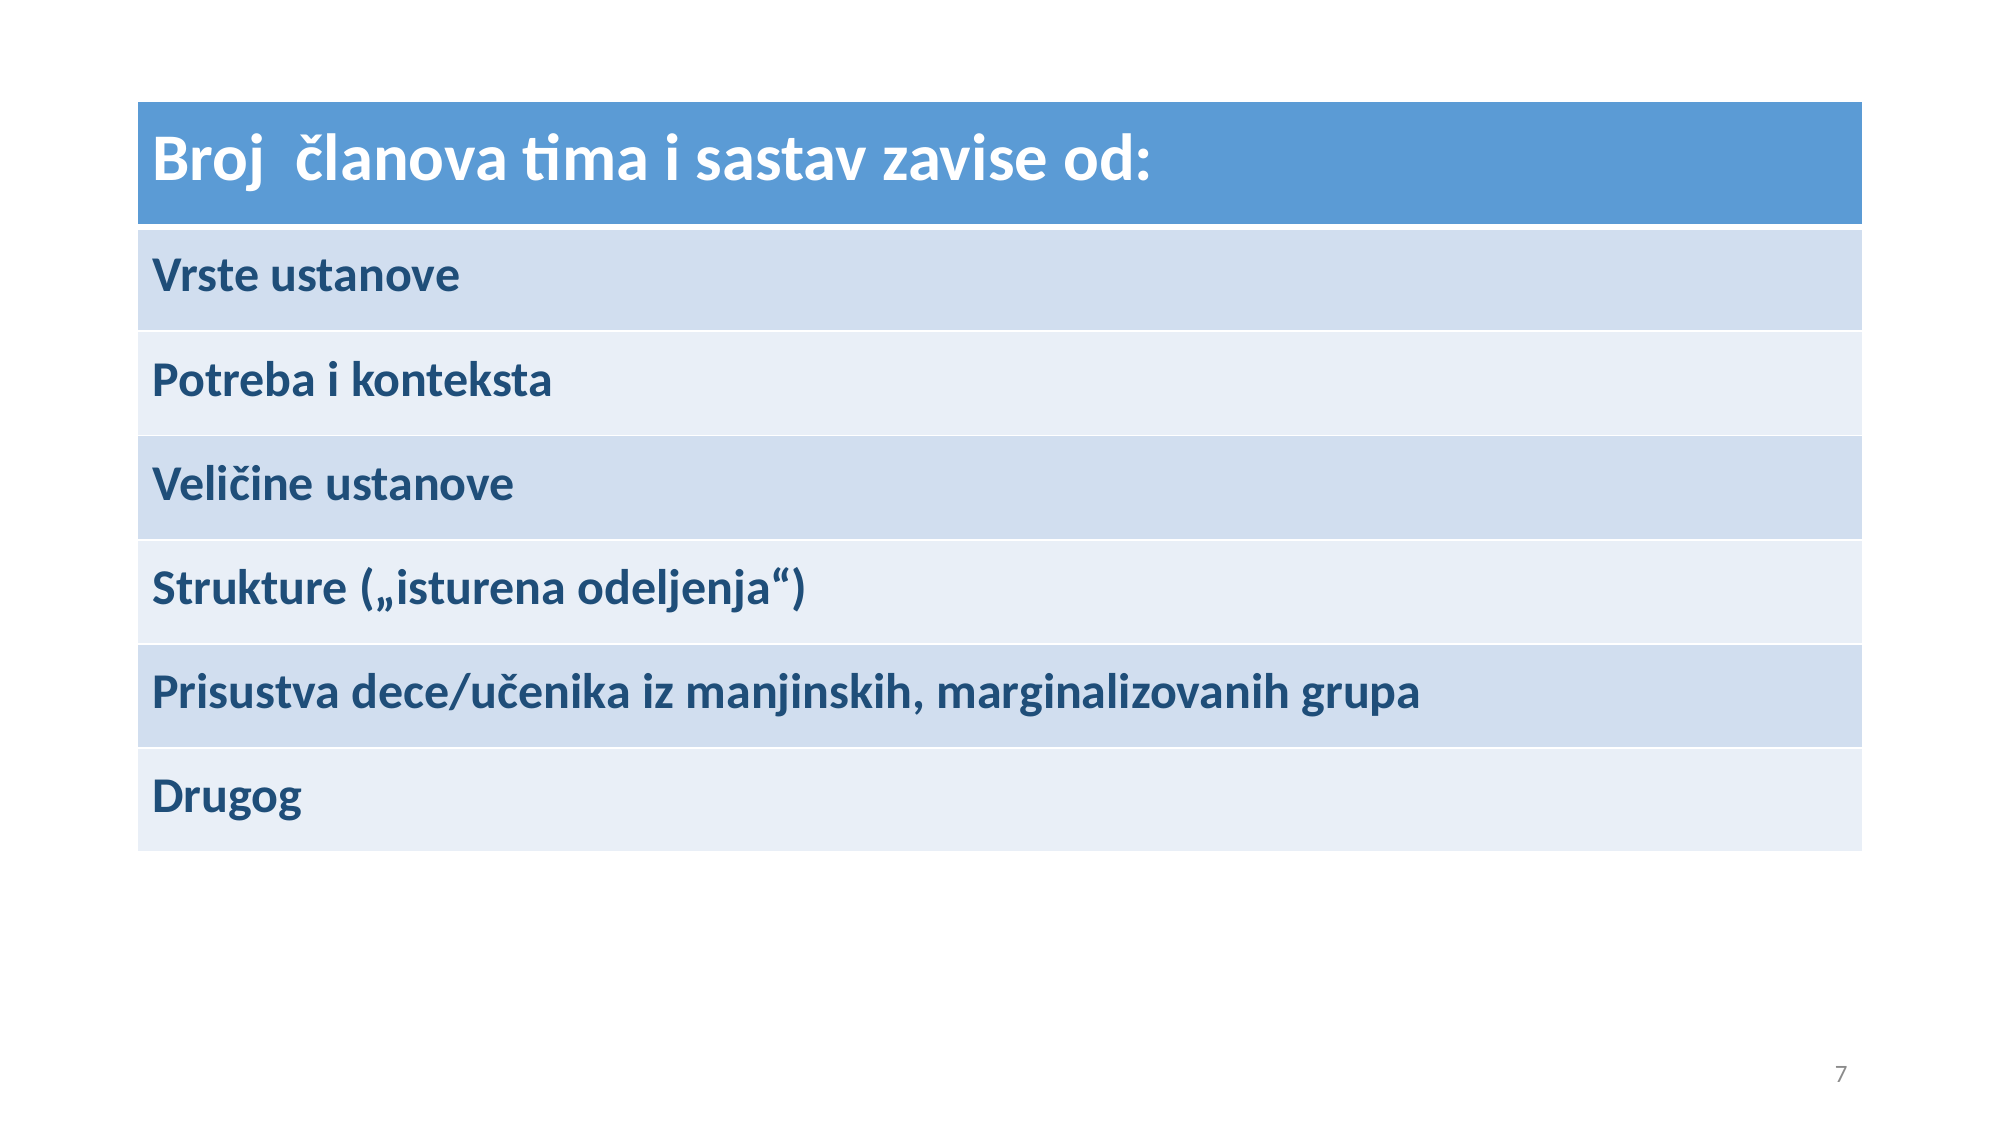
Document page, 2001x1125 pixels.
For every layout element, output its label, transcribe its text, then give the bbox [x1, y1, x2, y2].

slide_number 7 [1412, 1042, 1863, 1103]
table_cell Strukture („isturena odeljenja“) [138, 541, 1862, 643]
table_cell Prisustva dece/učenika iz manjinskih, marginalizovanih grupa [138, 645, 1862, 747]
table_cell Veličine ustanove [138, 436, 1862, 539]
table_header Broj članova tima i sastav zavise od: [138, 102, 1862, 224]
table_cell Potreba i konteksta [138, 332, 1862, 435]
table_cell Vrste ustanove [138, 230, 1862, 330]
table_cell Drugog [138, 749, 1862, 851]
